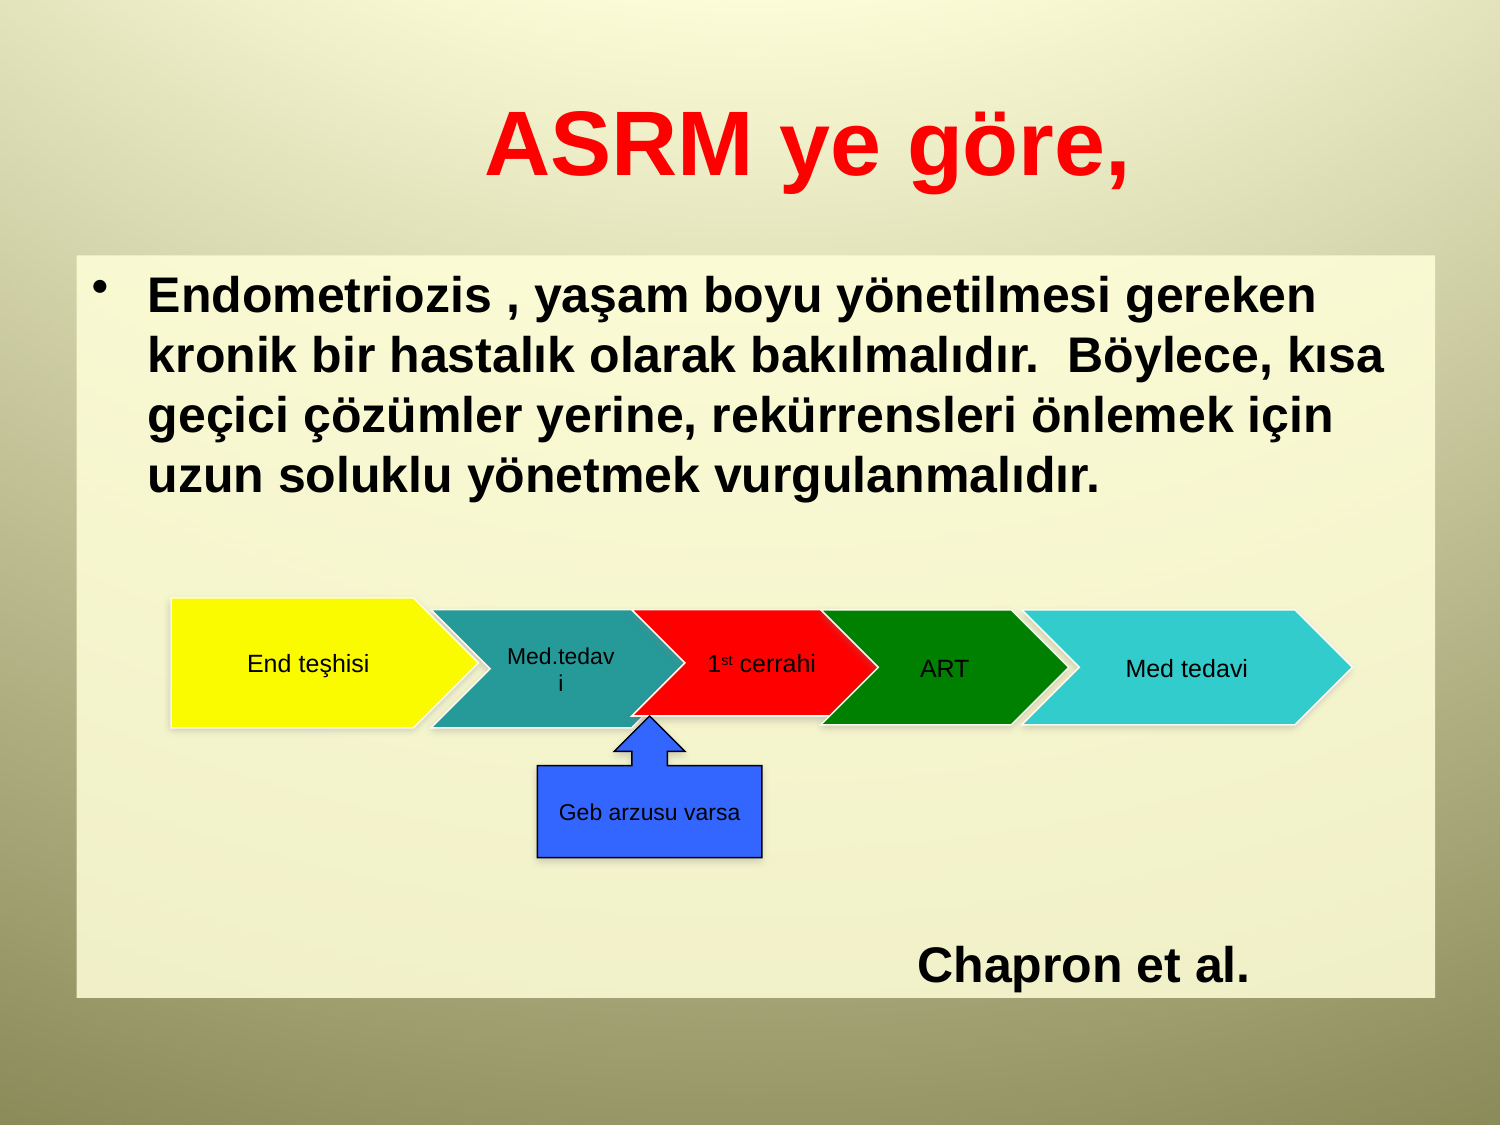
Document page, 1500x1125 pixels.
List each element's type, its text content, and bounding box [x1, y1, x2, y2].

text_box Med.tedavi [430, 609, 677, 728]
text_box Med tedavi [1021, 609, 1353, 725]
picture [0, 0, 1500, 1125]
list Endometriozis , yaşam boyu yönetilmesi gereken kronik bir hastalık olarak bakılmalıdır. Böylece, kısa geçici çözümler yerine, rekürrensleri önlemek için uzun soluklu yönetmek vurgulanmalıdır. Chapron et al. [76, 255, 1436, 998]
text_box 1st cerrahi [631, 609, 870, 716]
text_box ART [820, 609, 1069, 725]
title ASRM ye göre, [170, 44, 1471, 233]
text_box End teşhisi [171, 597, 479, 728]
text_box Geb arzusu varsa [537, 715, 762, 858]
